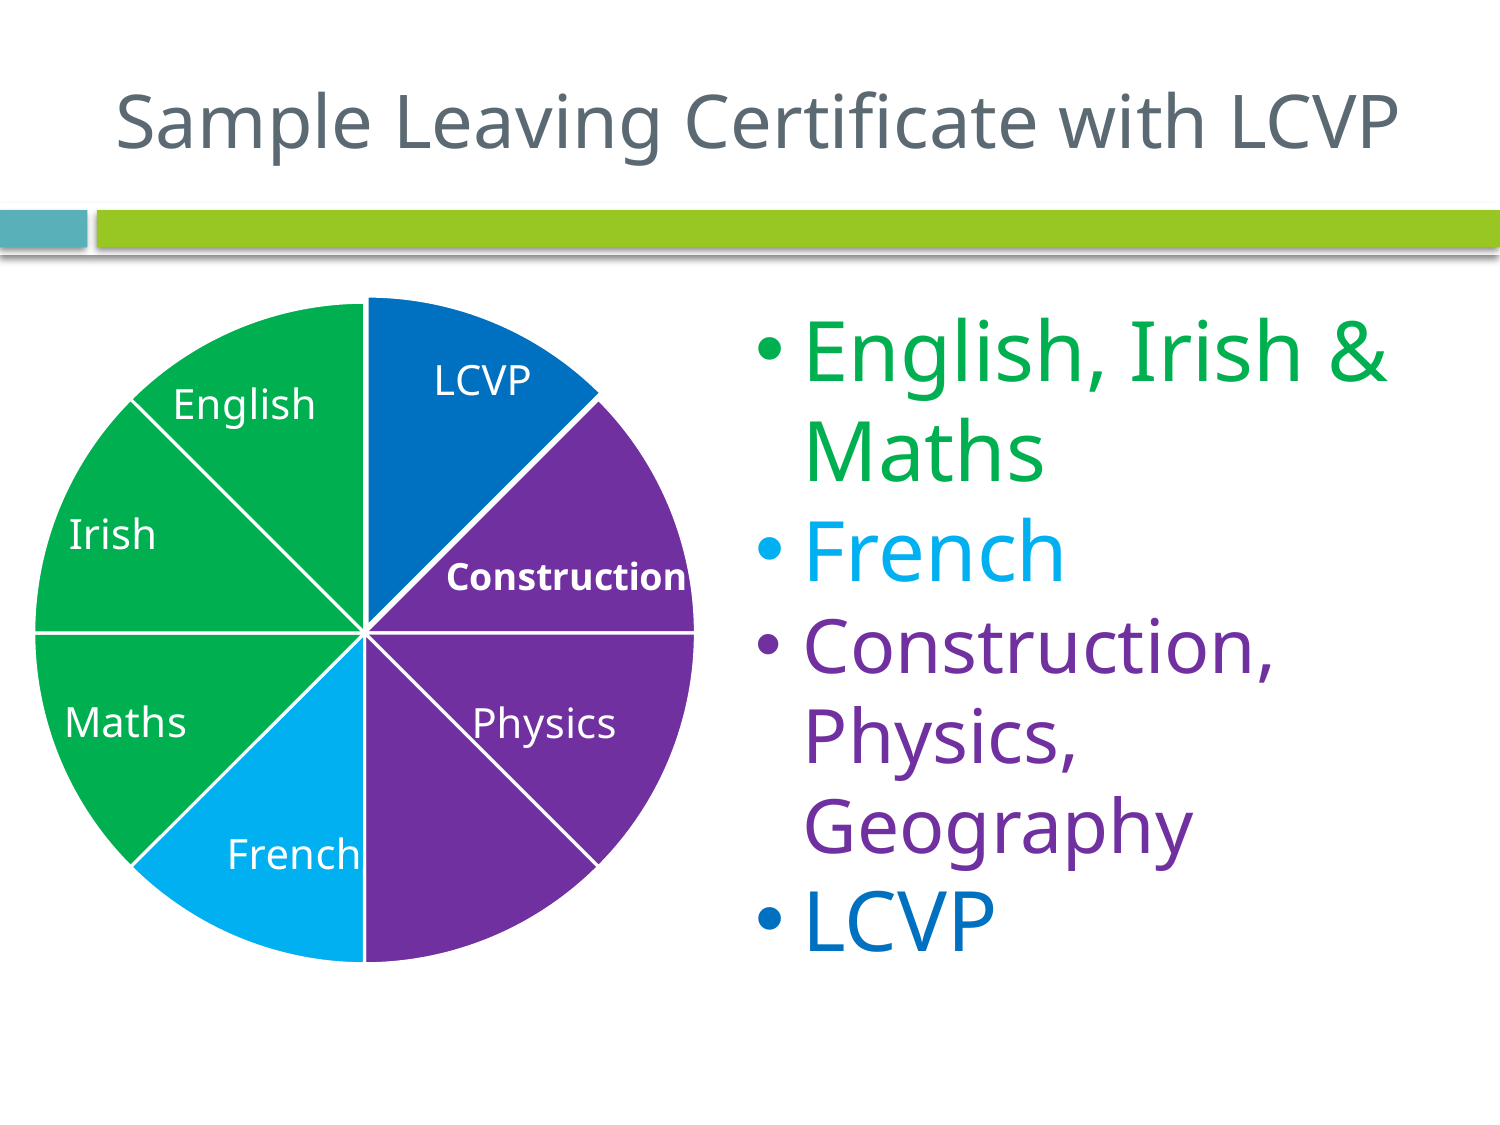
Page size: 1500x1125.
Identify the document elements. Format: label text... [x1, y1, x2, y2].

chart [0, 294, 1223, 1110]
title Sample Leaving Certificate with LCVP [100, 37, 1438, 200]
text_box English, Irish & Maths French Construction, Physics, Geography LCVP [741, 290, 1500, 1021]
